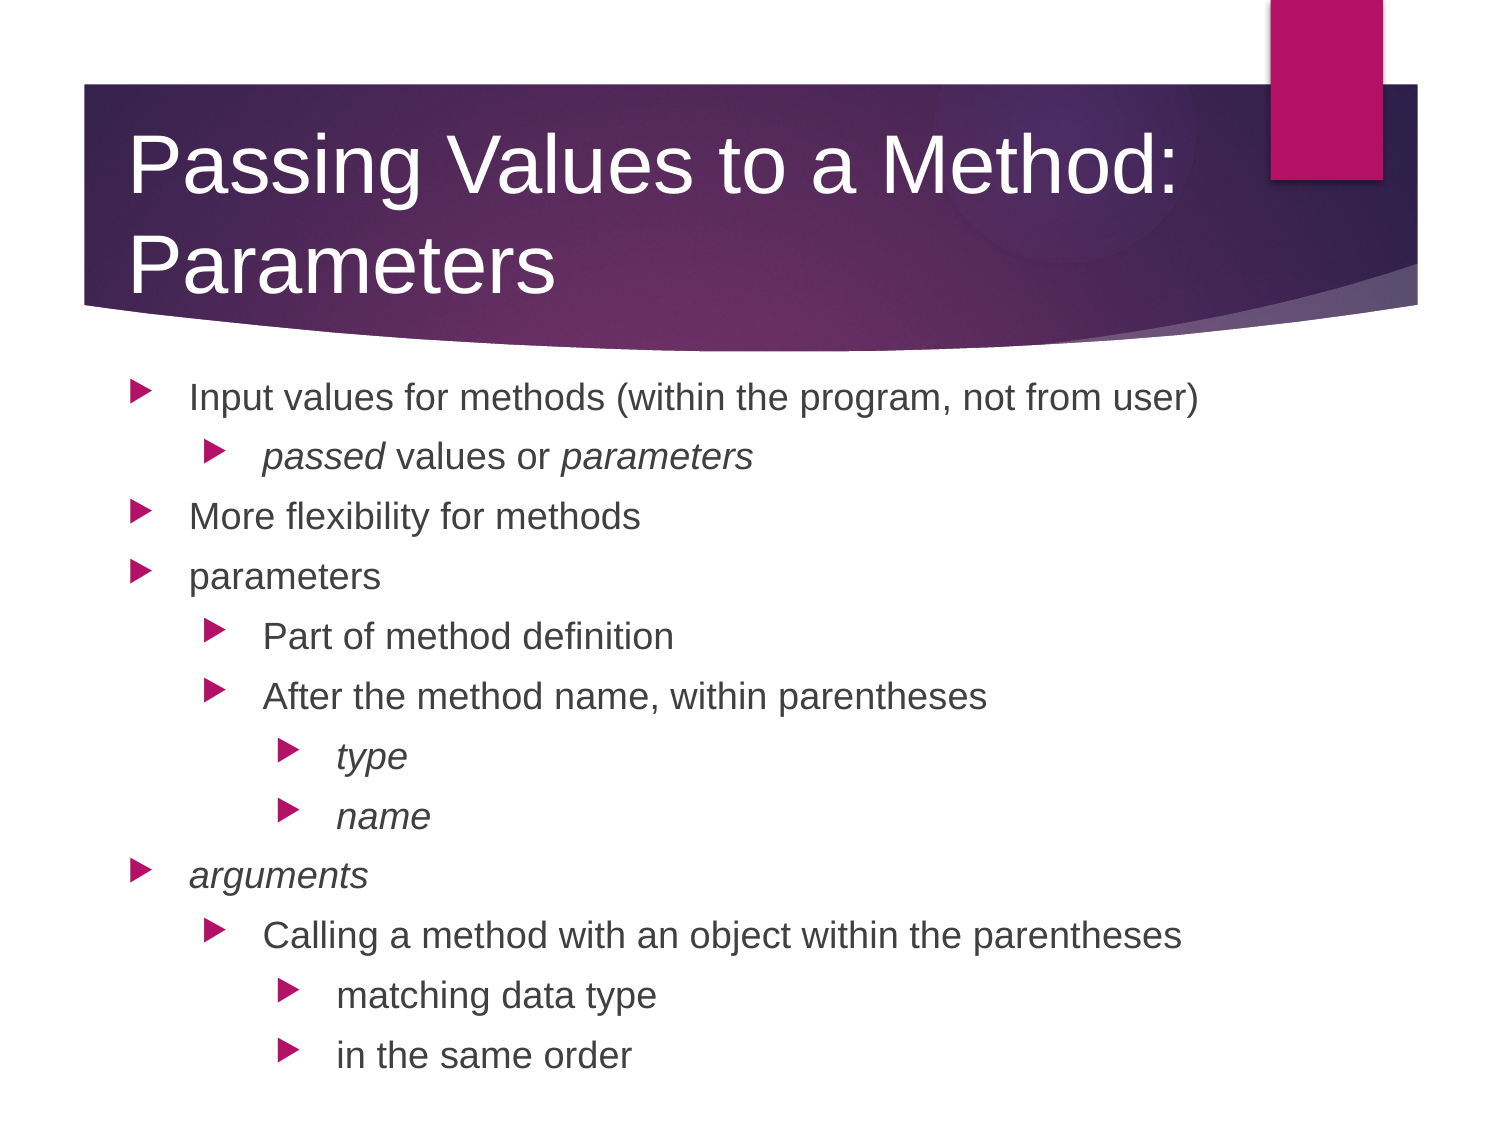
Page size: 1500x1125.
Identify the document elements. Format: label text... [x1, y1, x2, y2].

list Input values for methods (within the program, not from user) passed values or parameters More flexibility for methods parameters Part of method definition After the method name, within parentheses type name arguments Calling a method with an object within the parentheses matching data type in the same order [112, 369, 1388, 1087]
title Passing Values to a Method: Parameters [112, 152, 1388, 269]
